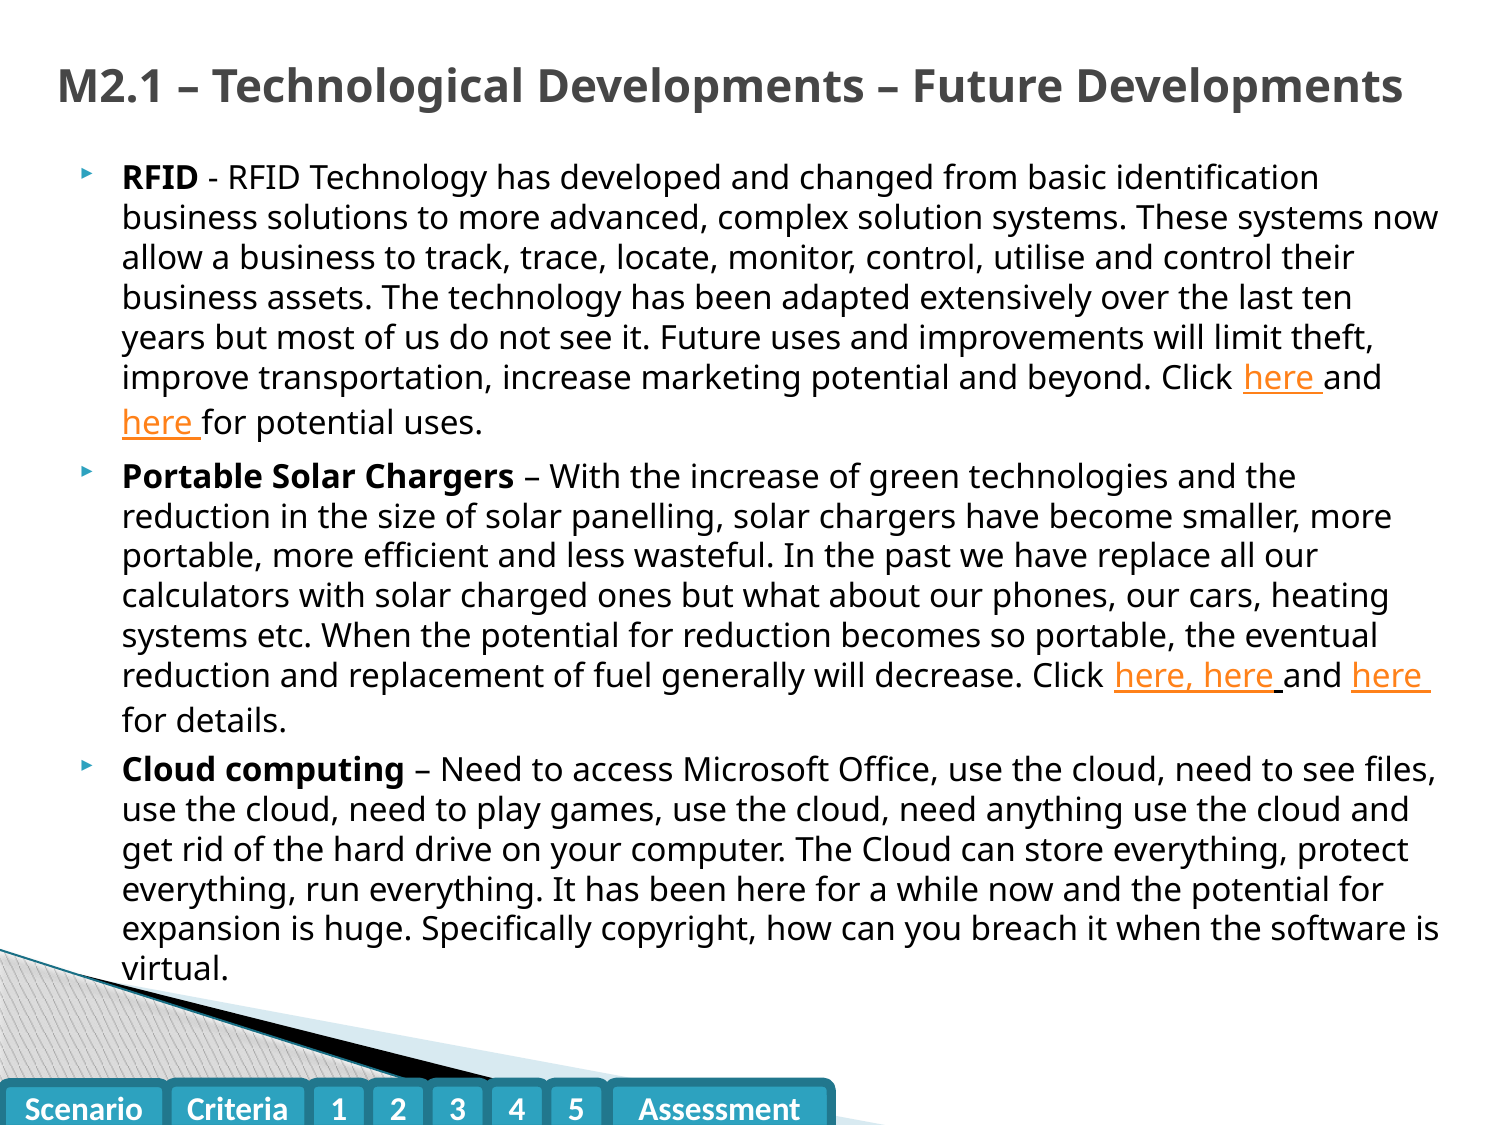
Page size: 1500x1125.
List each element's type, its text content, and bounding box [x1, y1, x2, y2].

title M2.1 – Technological Developments – Future Developments [29, 18, 1471, 149]
list RFID - RFID Technology has developed and changed from basic identification business solutions to more advanced, complex solution systems. These systems now allow a business to track, trace, locate, monitor, control, utilise and control their business assets. The technology has been adapted extensively over the last ten years but most of us do not see it. Future uses and improvements will limit theft, improve transportation, increase marketing potential and beyond. Click here and here for potential uses. Portable Solar Chargers – With the increase of green technologies and the reduction in the size of solar panelling, solar chargers have become smaller, more portable, more efficient and less wasteful. In the past we have replace all our calculators with solar charged ones but what about our phones, our cars, heating systems etc. When the potential for reduction becomes so portable, the eventual reduction and replacement of fuel generally will decrease. Click here, here and here for details. Cloud computing – Need to access Microsoft Office, use the cloud, need to see files, use the cloud, need to play games, use the cloud, need anything use the cloud and get rid of the hard drive on your computer. The Cloud can store everything, protect everything, run everything. It has been here for a while now and the potential for expansion is huge. Specifically copyright, how can you breach it when the software is virtual. [46, 149, 1459, 1035]
